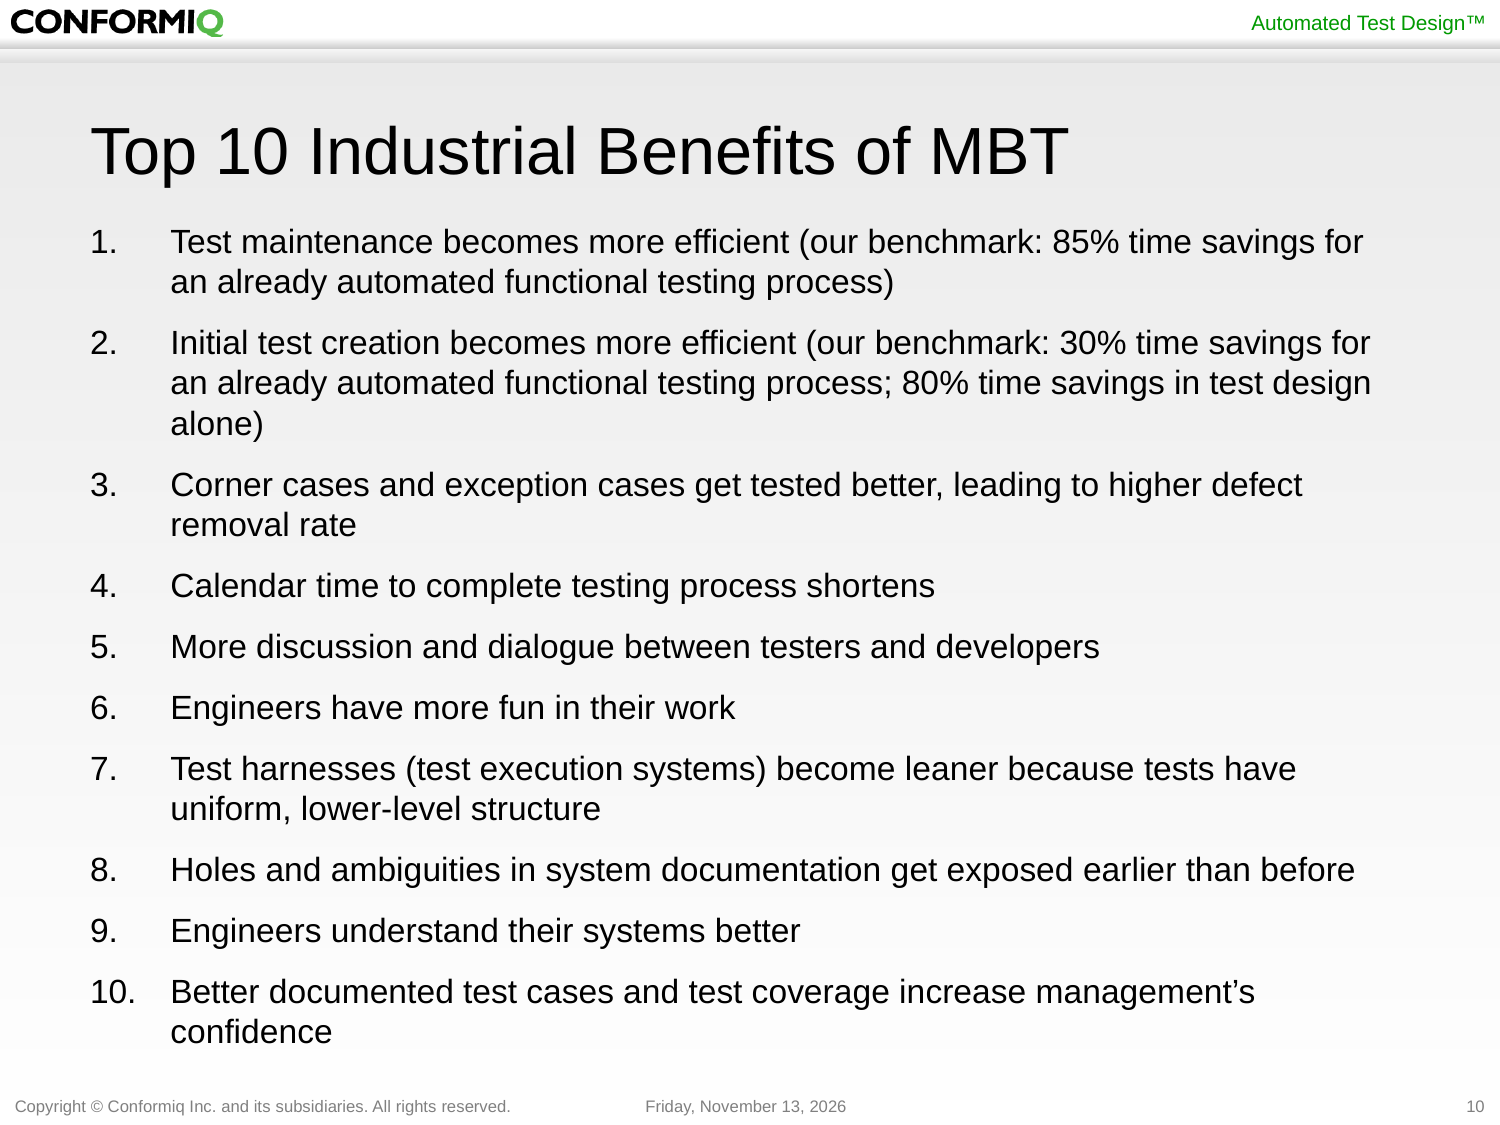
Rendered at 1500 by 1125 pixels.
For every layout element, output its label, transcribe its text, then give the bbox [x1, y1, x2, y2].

list Test maintenance becomes more efficient (our benchmark: 85% time savings for an already automated functional testing process) Initial test creation becomes more efficient (our benchmark: 30% time savings for an already automated functional testing process; 80% time savings in test design alone) Corner cases and exception cases get tested better, leading to higher defect removal rate Calendar time to complete testing process shortens More discussion and dialogue between testers and developers Engineers have more fun in their work Test harnesses (test execution systems) become leaner because tests have uniform, lower-level structure Holes and ambiguities in system documentation get exposed earlier than before Engineers understand their systems better Better documented test cases and test coverage increase management’s confidence [75, 212, 1425, 1063]
picture [8, 4, 224, 37]
title Top 10 Industrial Benefits of MBT [75, 99, 1425, 200]
